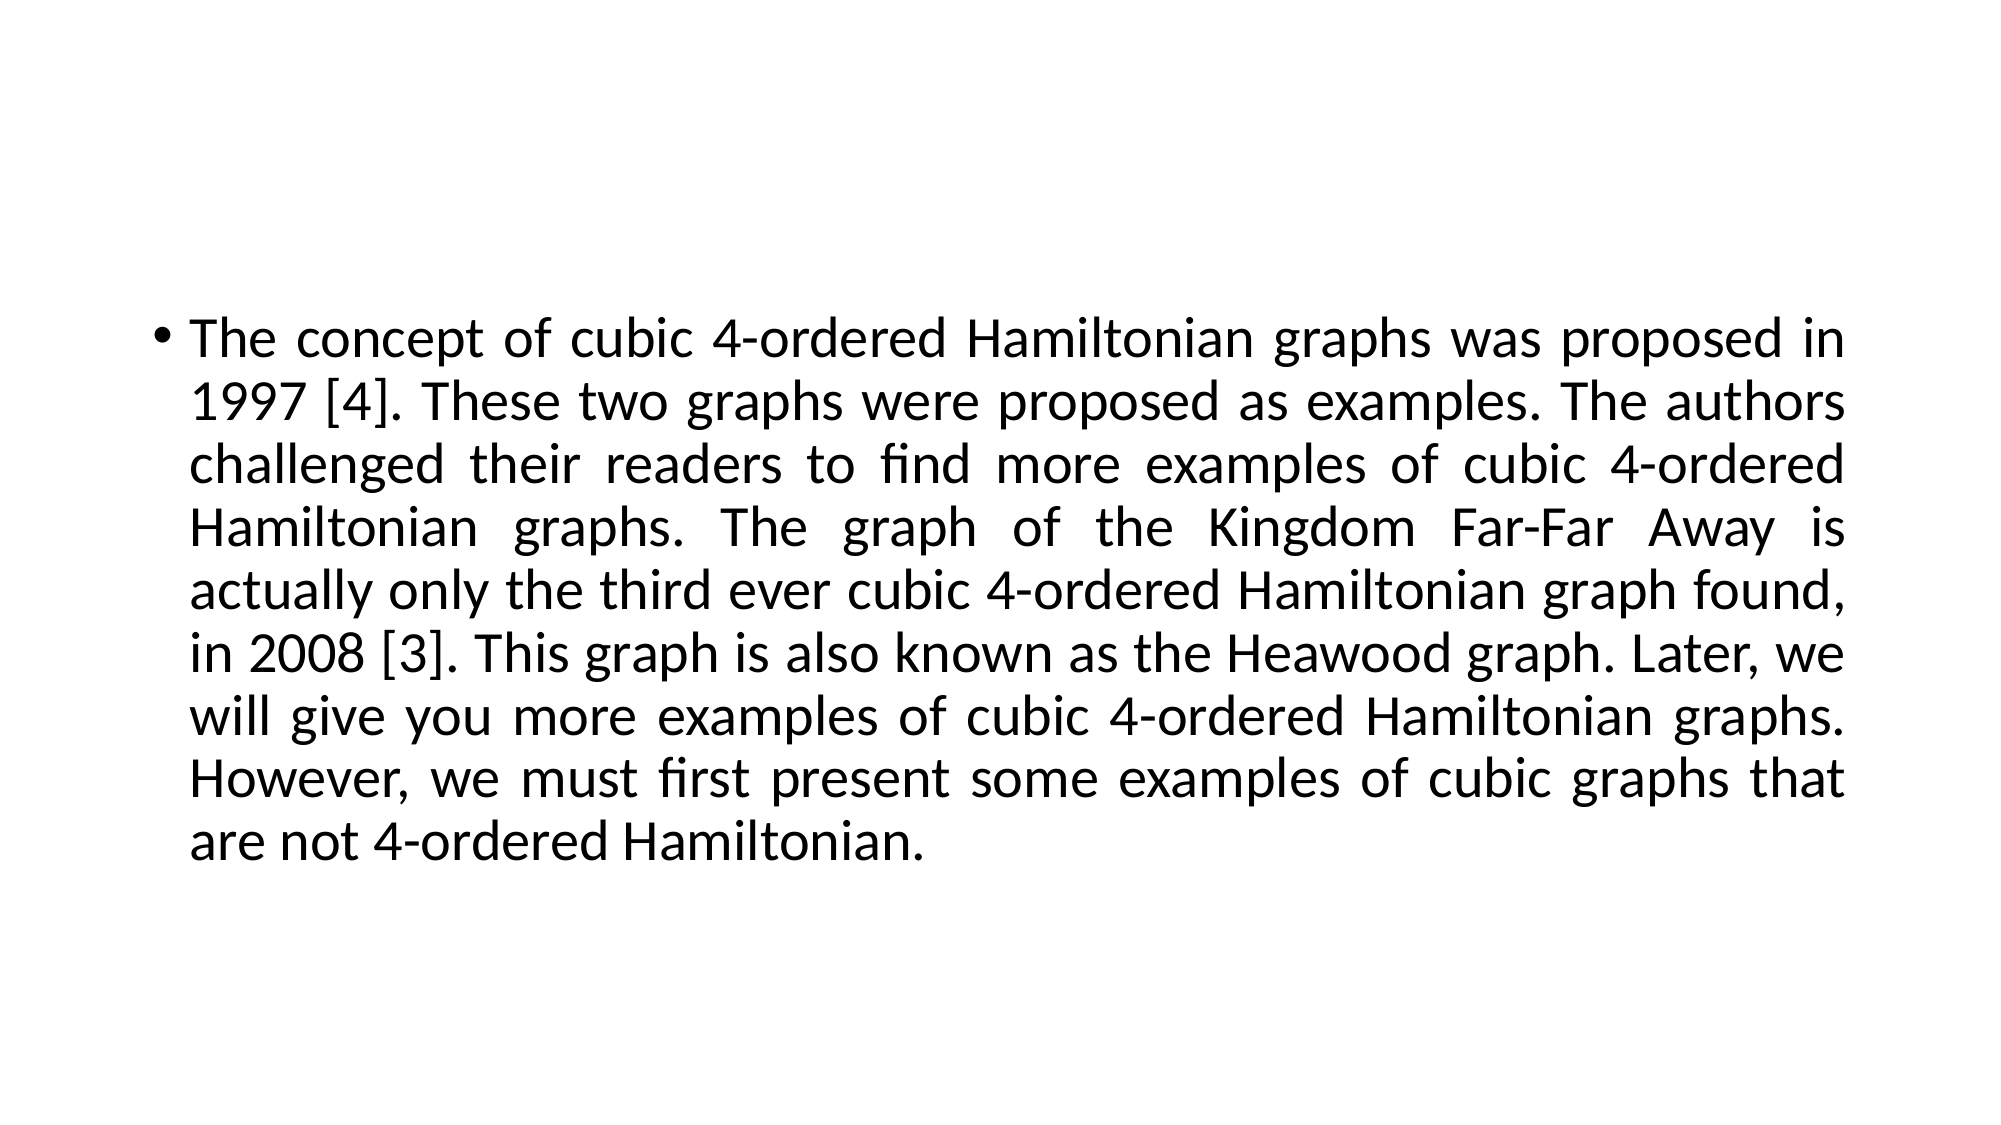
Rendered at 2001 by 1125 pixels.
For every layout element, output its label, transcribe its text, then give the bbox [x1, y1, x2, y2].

list The concept of cubic 4-ordered Hamiltonian graphs was proposed in 1997 [4]. These two graphs were proposed as examples. The authors challenged their readers to find more examples of cubic 4-ordered Hamiltonian graphs. The graph of the Kingdom Far-Far Away is actually only the third ever cubic 4-ordered Hamiltonian graph found, in 2008 [3]. This graph is also known as the Heawood graph. Later, we will give you more examples of cubic 4-ordered Hamiltonian graphs. However, we must first present some examples of cubic graphs that are not 4-ordered Hamiltonian. [137, 299, 1863, 1014]
